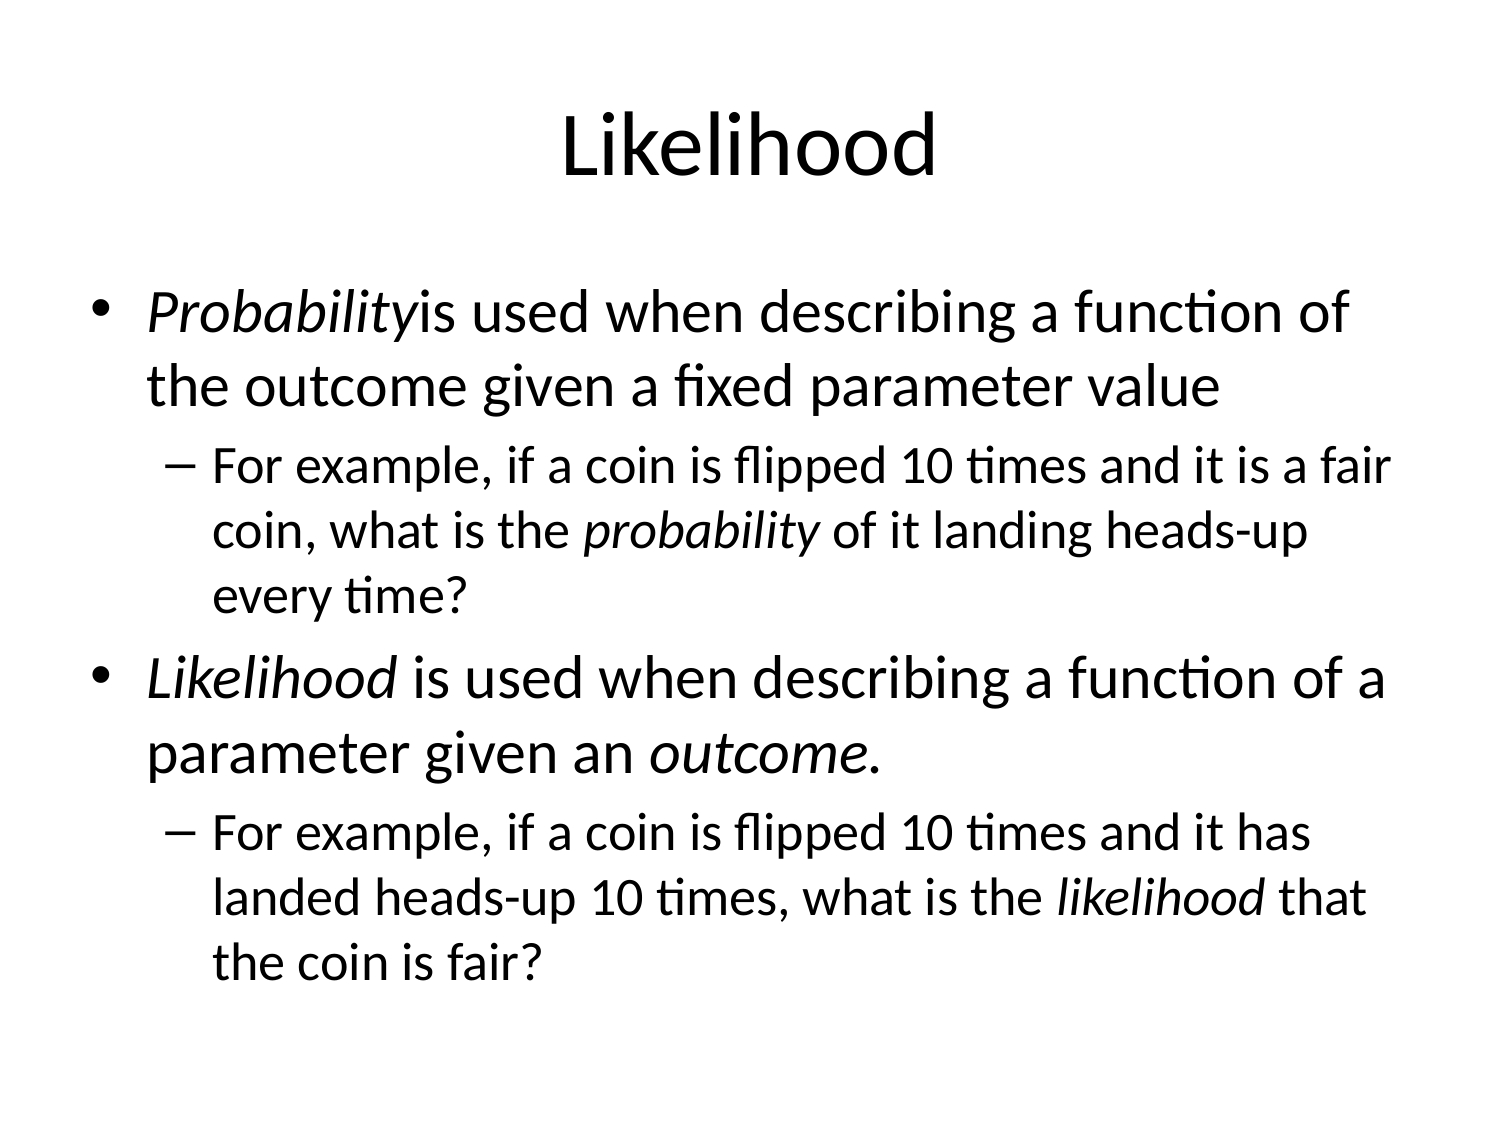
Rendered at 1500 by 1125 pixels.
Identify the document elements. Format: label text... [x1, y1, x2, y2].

list Probabilityis used when describing a function of the outcome given a fixed parameter value For example, if a coin is flipped 10 times and it is a fair coin, what is the probability of it landing heads-up every time? Likelihood is used when describing a function of a parameter given an outcome. For example, if a coin is flipped 10 times and it has landed heads-up 10 times, what is the likelihood that the coin is fair? [75, 262, 1425, 1005]
title Likelihood [75, 45, 1425, 233]
